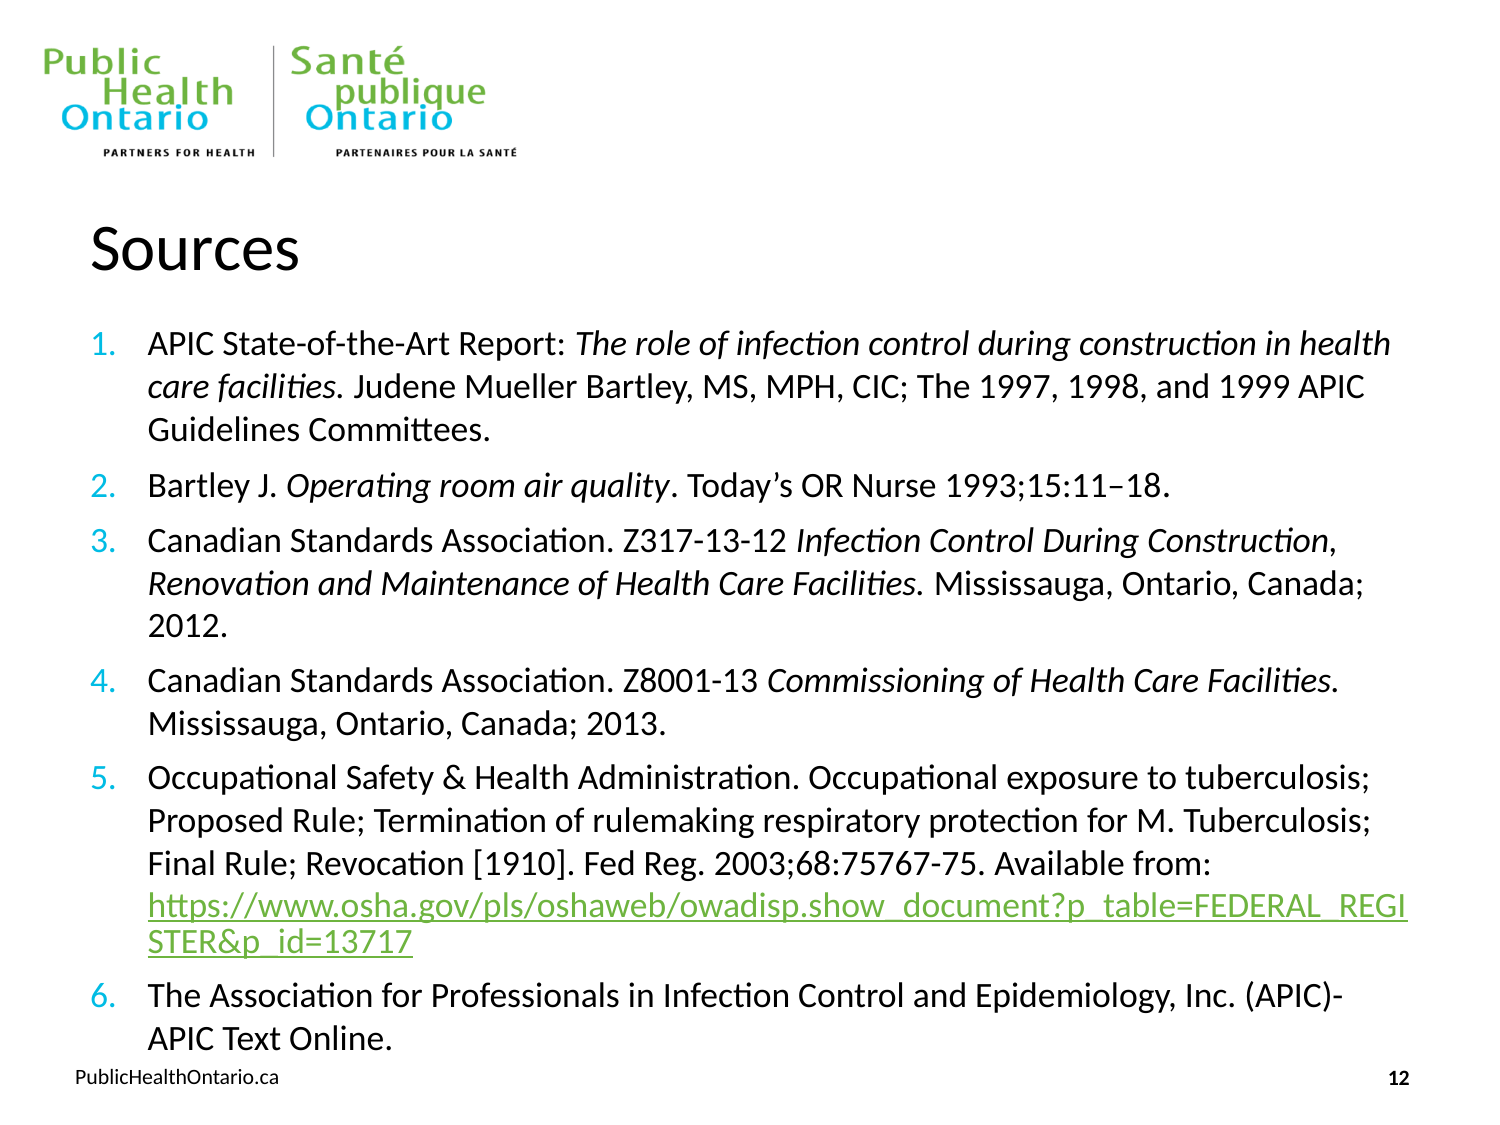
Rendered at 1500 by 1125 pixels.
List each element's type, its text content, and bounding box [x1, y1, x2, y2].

list APIC State-of-the-Art Report: The role of infection control during construction in health care facilities. Judene Mueller Bartley, MS, MPH, CIC; The 1997, 1998, and 1999 APIC Guidelines Committees. Bartley J. Operating room air quality. Today’s OR Nurse 1993;15:11–18. Canadian Standards Association. Z317-13-12 Infection Control During Construction, Renovation and Maintenance of Health Care Facilities. Mississauga, Ontario, Canada; 2012. Canadian Standards Association. Z8001-13 Commissioning of Health Care Facilities. Mississauga, Ontario, Canada; 2013. Occupational Safety & Health Administration. Occupational exposure to tuberculosis; Proposed Rule; Termination of rulemaking respiratory protection for M. Tuberculosis; Final Rule; Revocation [1910]. Fed Reg. 2003;68:75767-75. Available from: https://www.osha.gov/pls/oshaweb/owadisp.show_document?p_table=FEDERAL_REGISTER&p_id=13717 The Association for Professionals in Infection Control and Epidemiology, Inc. (APIC)- APIC Text Online. [75, 312, 1425, 1038]
slide_number 12 [1287, 1057, 1425, 1096]
title Sources [75, 187, 1425, 300]
picture [37, 37, 525, 165]
